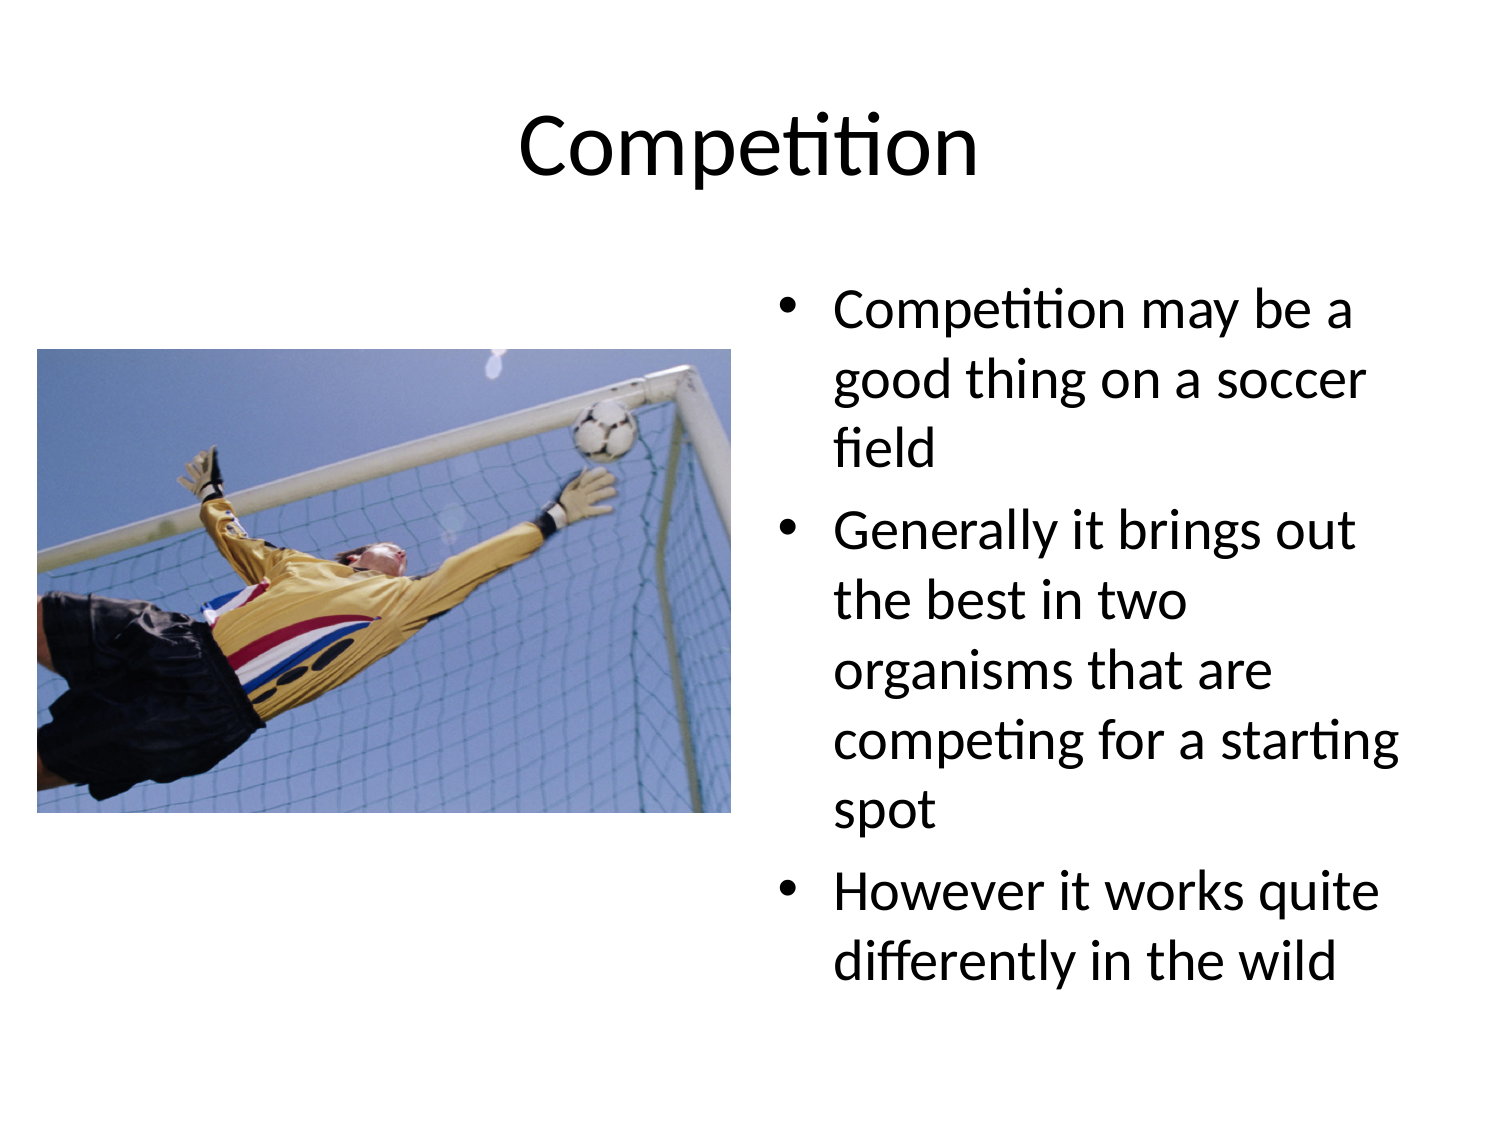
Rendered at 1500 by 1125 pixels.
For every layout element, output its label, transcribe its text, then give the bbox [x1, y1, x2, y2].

list Competition may be a good thing on a soccer field Generally it brings out the best in two organisms that are competing for a starting spot However it works quite differently in the wild [762, 262, 1425, 1005]
picture [37, 349, 731, 813]
title Competition [75, 45, 1425, 233]
